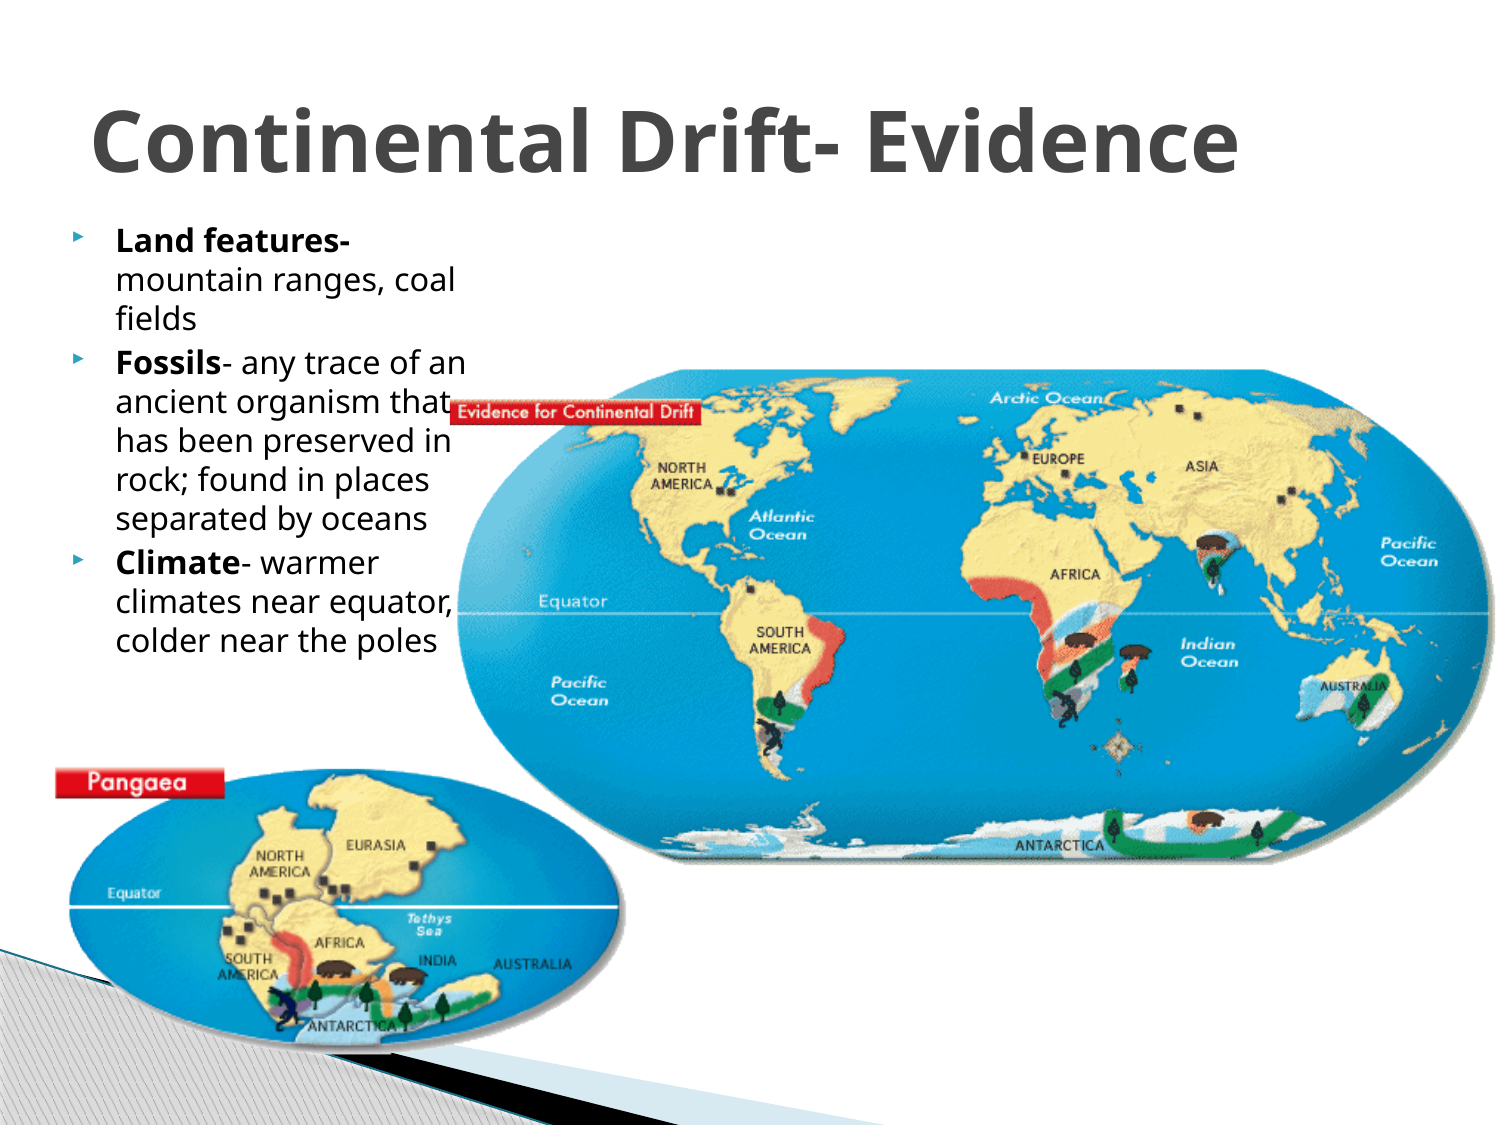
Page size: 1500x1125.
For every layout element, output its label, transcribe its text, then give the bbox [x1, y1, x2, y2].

picture [49, 362, 1500, 1060]
title Continental Drift- Evidence [75, 45, 1425, 233]
list Land features- mountain ranges, coal fields Fossils- any trace of an ancient organism that has been preserved in rock; found in places separated by oceans Climate- warmer climates near equator, colder near the poles [37, 212, 488, 675]
